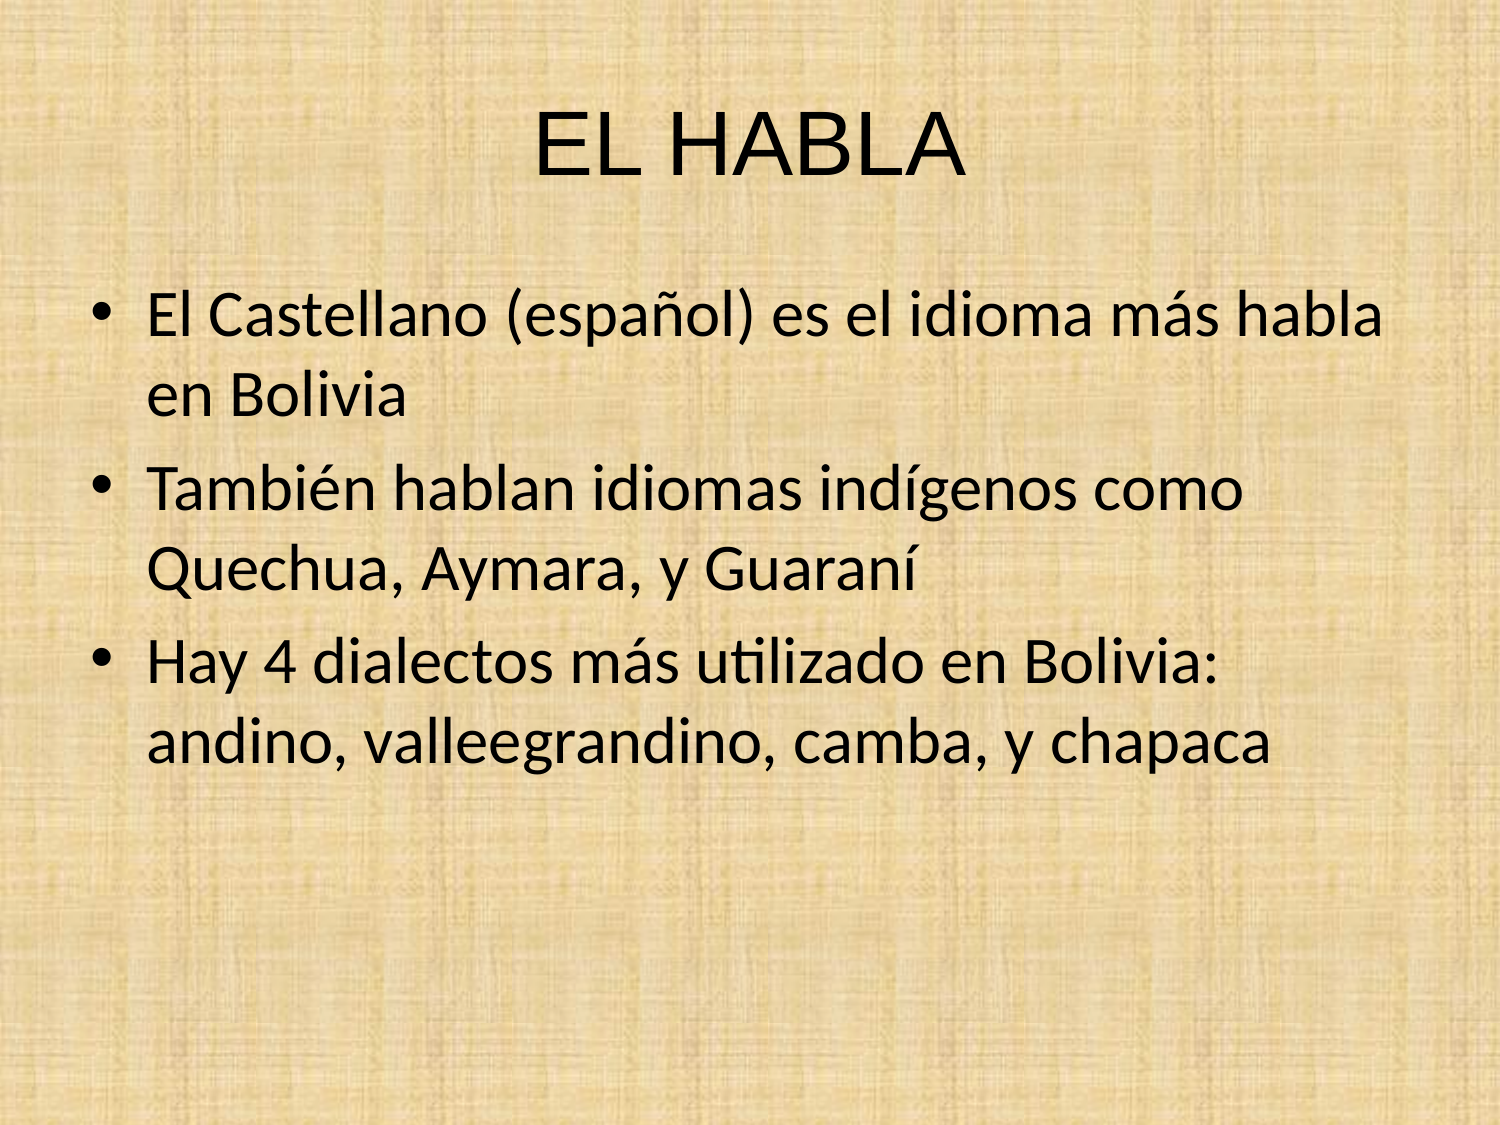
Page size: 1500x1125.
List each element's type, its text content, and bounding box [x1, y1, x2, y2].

list El Castellano (español) es el idioma más habla en Bolivia También hablan idiomas indígenos como Quechua, Aymara, y Guaraní Hay 4 dialectos más utilizado en Bolivia: andino, valleegrandino, camba, y chapaca [75, 262, 1425, 1005]
title EL HABLA [75, 45, 1425, 233]
